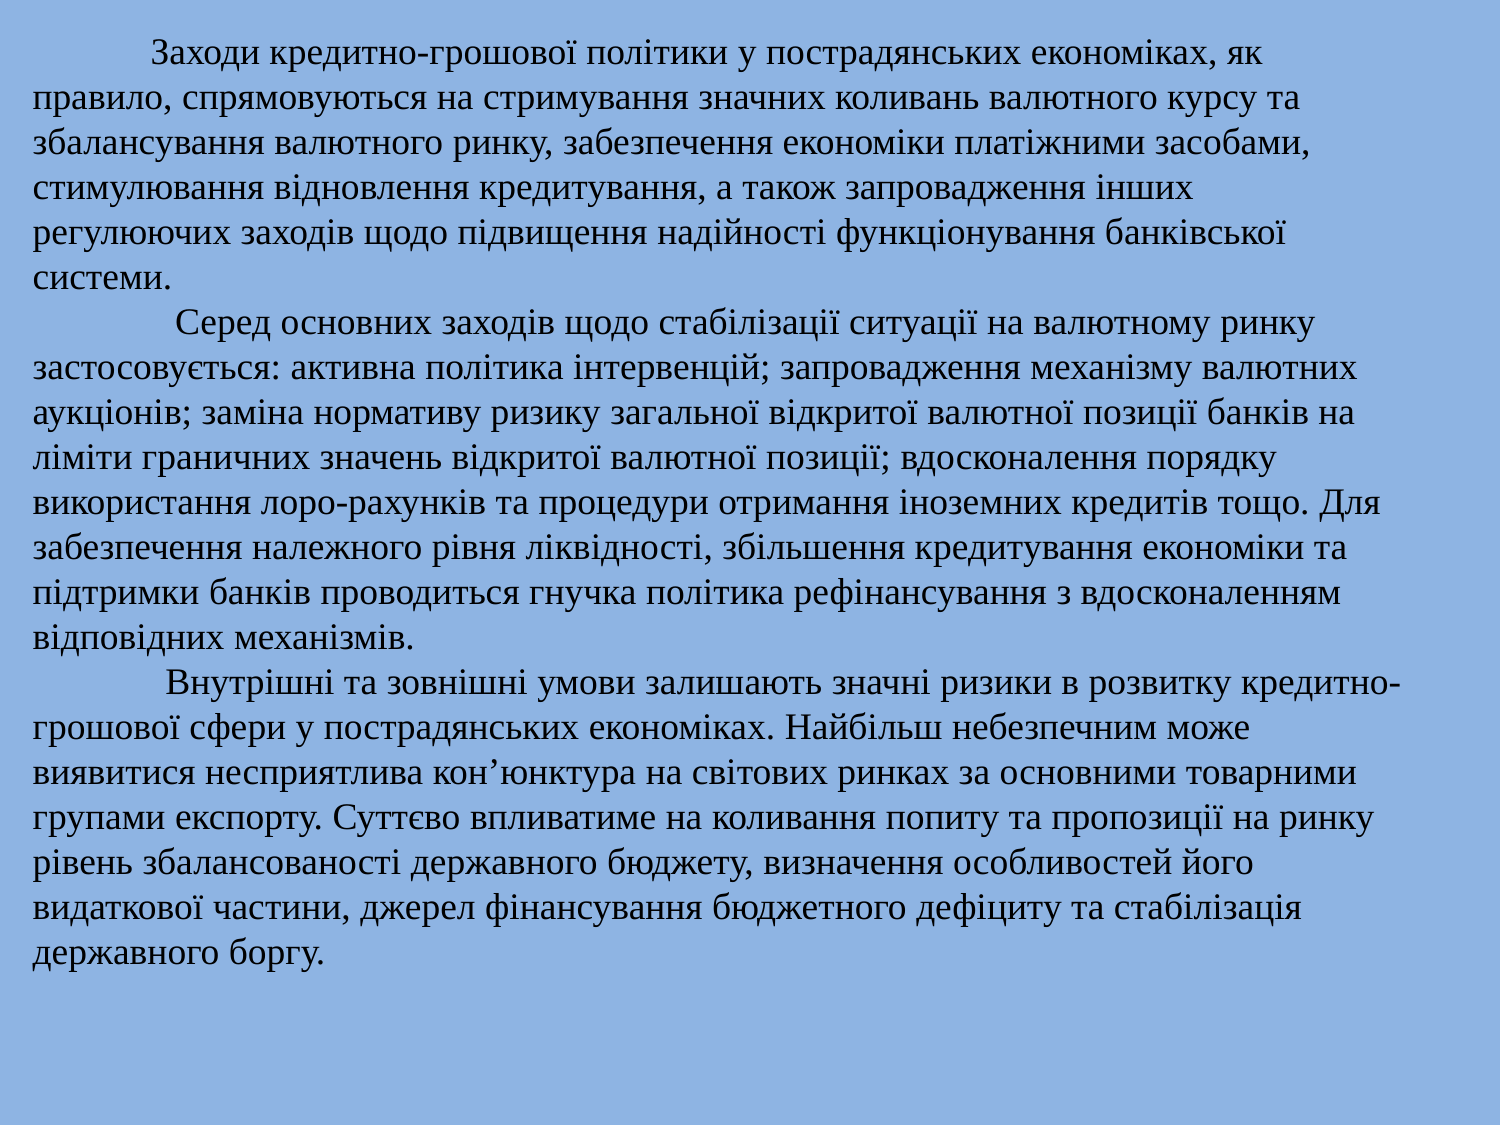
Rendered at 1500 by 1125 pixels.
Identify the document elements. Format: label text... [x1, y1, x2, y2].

list Заходи кредитно-грошової політики у пострадянських економіках, як правило, спрямовуються на стримування значних коливань валютного курсу та збалансування валютного ринку, забезпечення економіки платіжними засобами, стимулювання відновлення кредитування, а також запровадження інших регулюючих заходів щодо підвищення надійності функціонування банківської системи. Серед основних заходів щодо стабілізації ситуації на валютному ринку застосовується: активна політика інтервенцій; запровадження механізму валютних аукціонів; заміна нормативу ризику загальної відкритої валютної позиції банків на ліміти граничних значень відкритої валютної позиції; вдосконалення порядку використання лоро-рахунків та процедури отримання іноземних кредитів тощо. Для забезпечення належного рівня ліквідності, збільшення кредитування економіки та підтримки банків проводиться гнучка політика рефінансування з вдосконаленням відповідних механізмів. Внутрішні та зовнішні умови залишають значні ризики в розвитку кредитно-грошової сфери у пострадянських економіках. Найбільш небезпечним може виявитися несприятлива кон’юнктура на світових ринках за основними товарними групами експорту. Суттєво впливатиме на коливання попиту та пропозиції на ринку рівень збалансованості державного бюджету, визначення особливостей його видаткової частини, джерел фінансування бюджетного дефіциту та стабілізація державного боргу. [17, 19, 1425, 1005]
